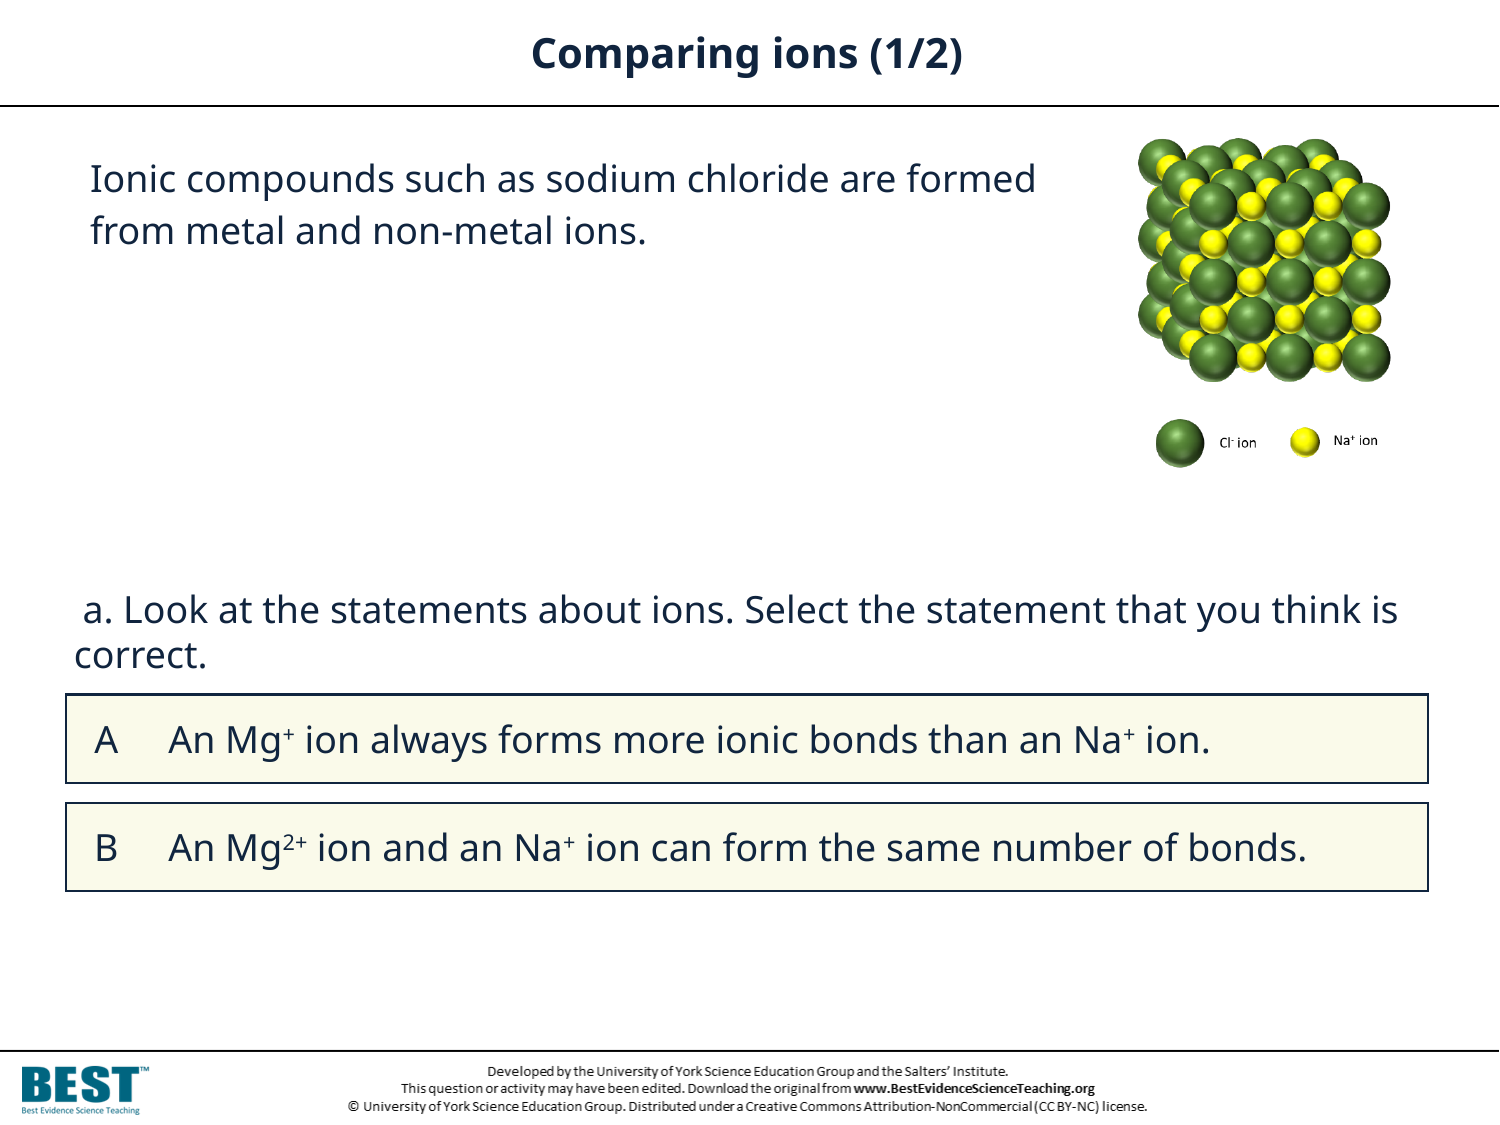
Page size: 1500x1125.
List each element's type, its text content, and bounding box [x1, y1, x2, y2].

text_box Comparing ions (1/2) [23, 4, 1471, 99]
picture [0, 105, 1500, 1125]
